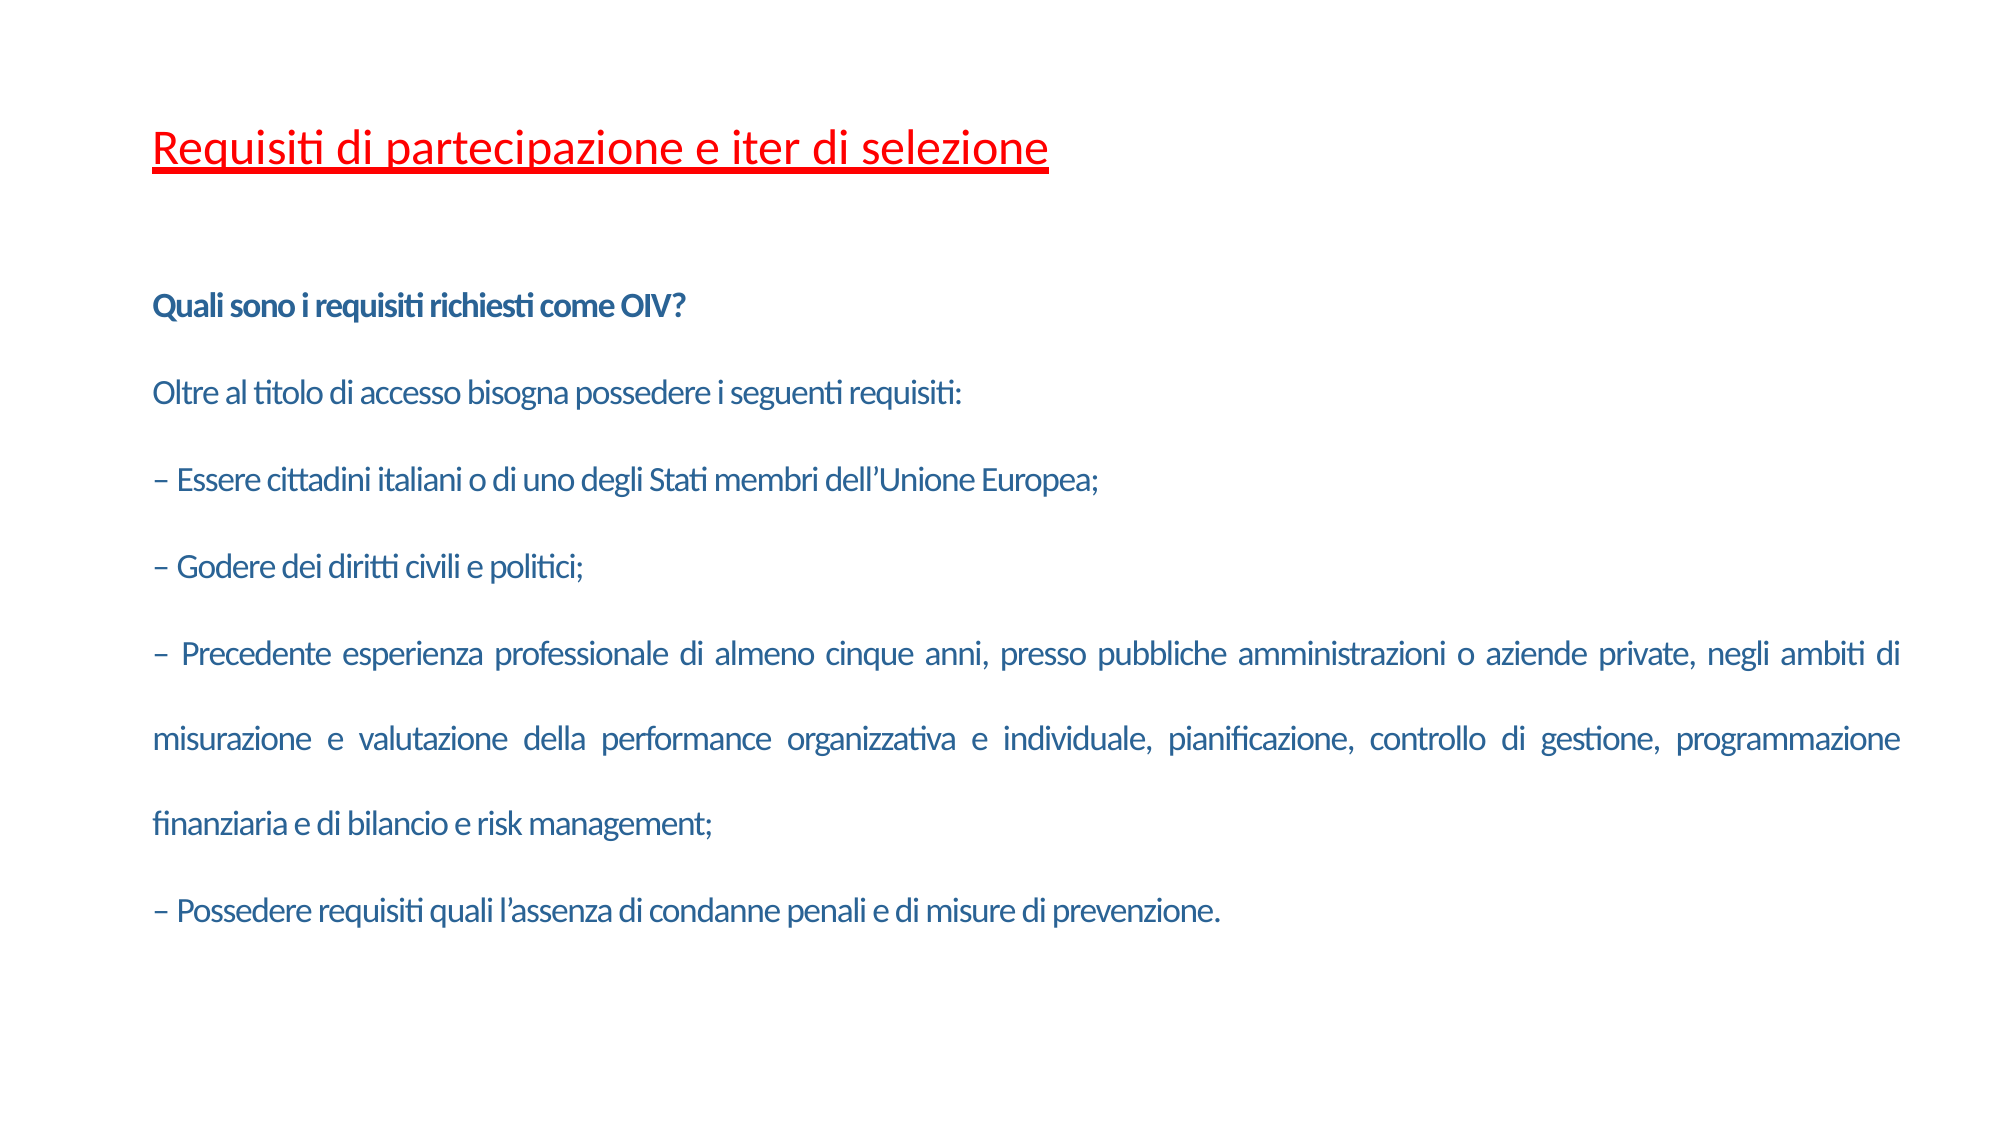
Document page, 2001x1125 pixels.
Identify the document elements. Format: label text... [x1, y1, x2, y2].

title Requisiti di partecipazione e iter di selezione [150, 112, 1835, 237]
text_box Quali sono i requisiti richiesti come OIV? Oltre al titolo di accesso bisogna possedere i seguenti requisiti: – Essere cittadini italiani o di uno degli Stati membri dell’Unione Europea; – Godere dei diritti civili e politici; – Precedente esperienza professionale di almeno cinque anni, presso pubbliche amministrazioni o aziende private, negli ambiti di misurazione e valutazione della performance organizzativa e individuale, pianificazione, controllo di gestione, programmazione finanziaria e di bilancio e risk management; – Possedere requisiti quali l’assenza di condanne penali e di misure di prevenzione. [150, 237, 1900, 930]
